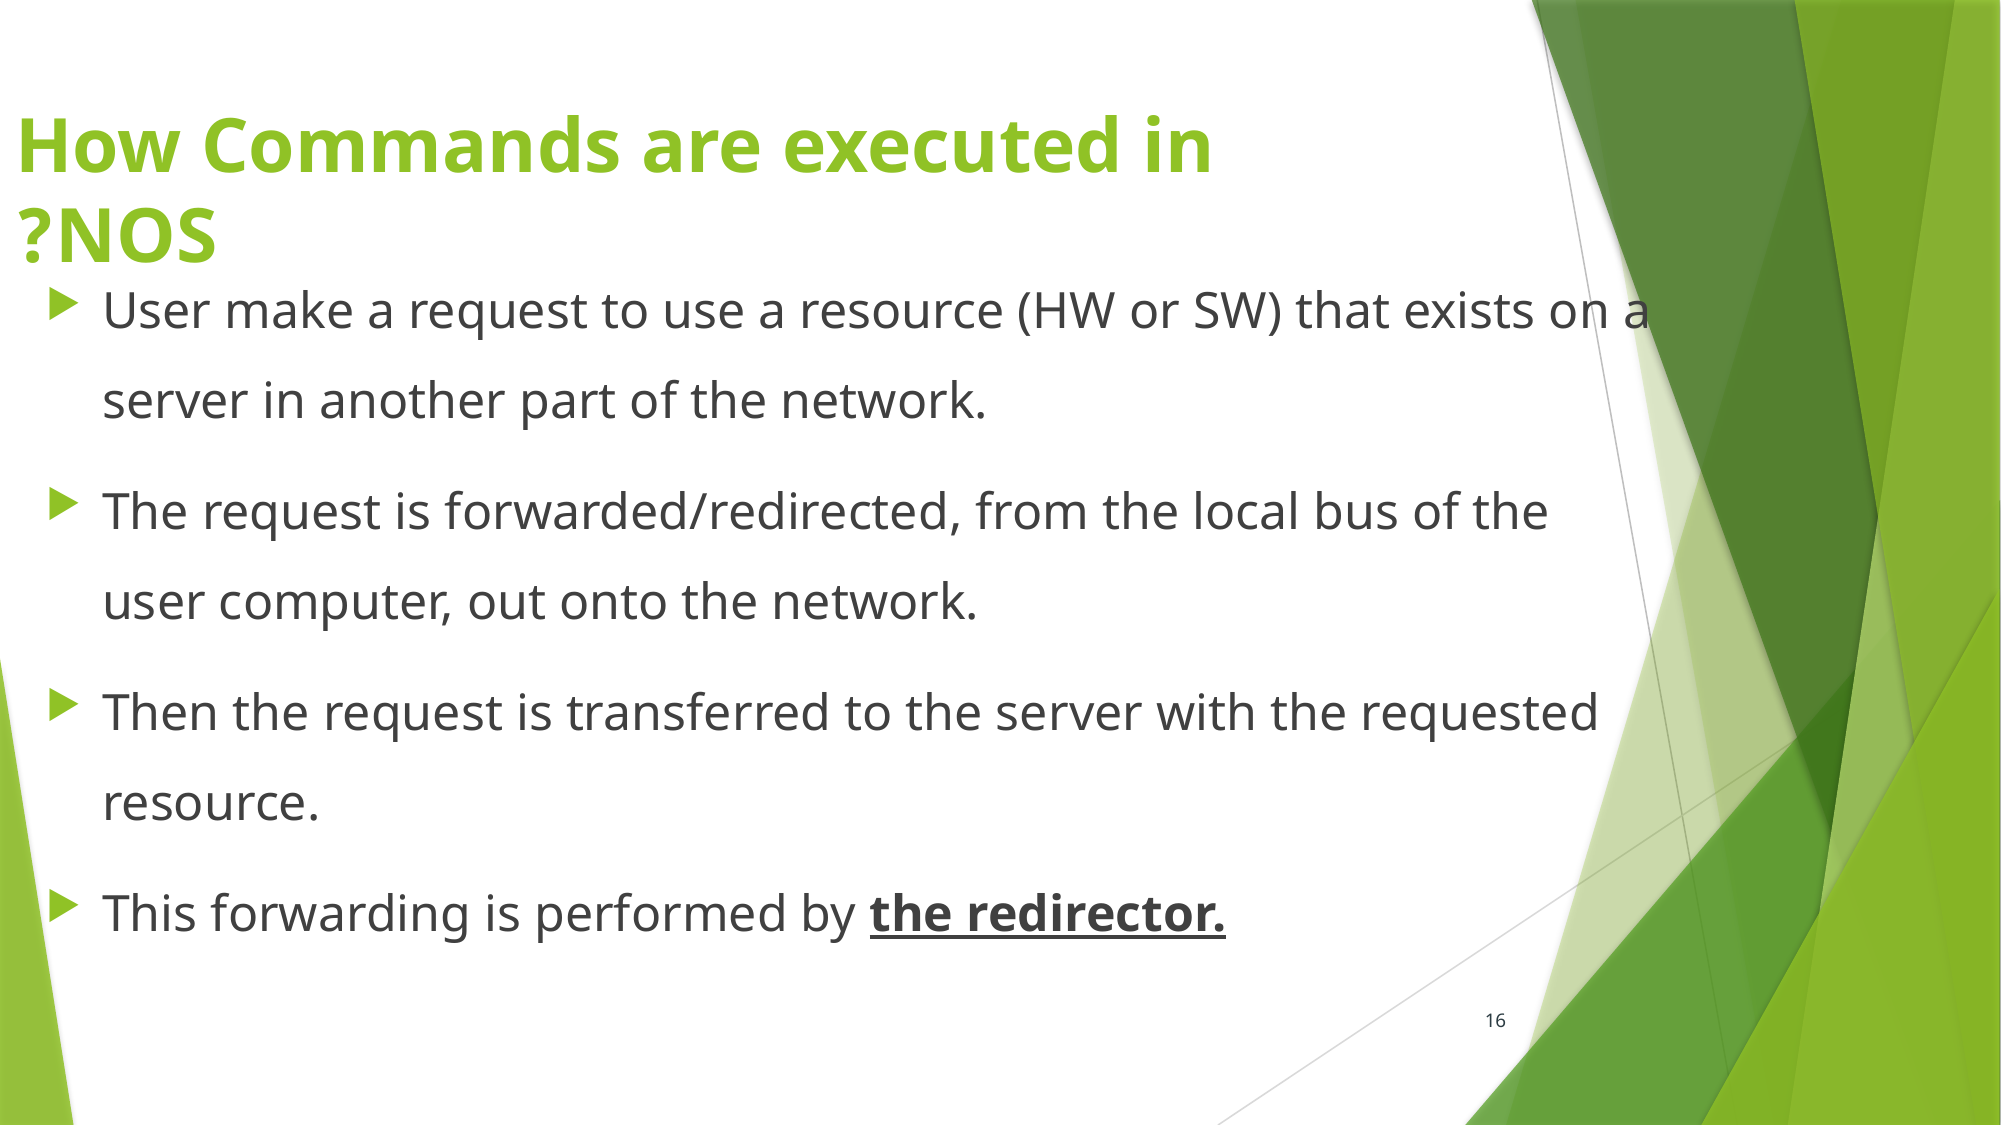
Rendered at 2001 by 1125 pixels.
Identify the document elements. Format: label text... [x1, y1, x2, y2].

list User make a request to use a resource (HW or SW) that exists on a server in another part of the network. The request is forwarded/redirected, from the local bus of the user computer, out onto the network. Then the request is transferred to the server with the requested resource. This forwarding is performed by the redirector. [30, 241, 1671, 1051]
slide_number 16 [1409, 991, 1522, 1051]
title How Commands are executed in NOS? [0, 0, 1411, 217]
